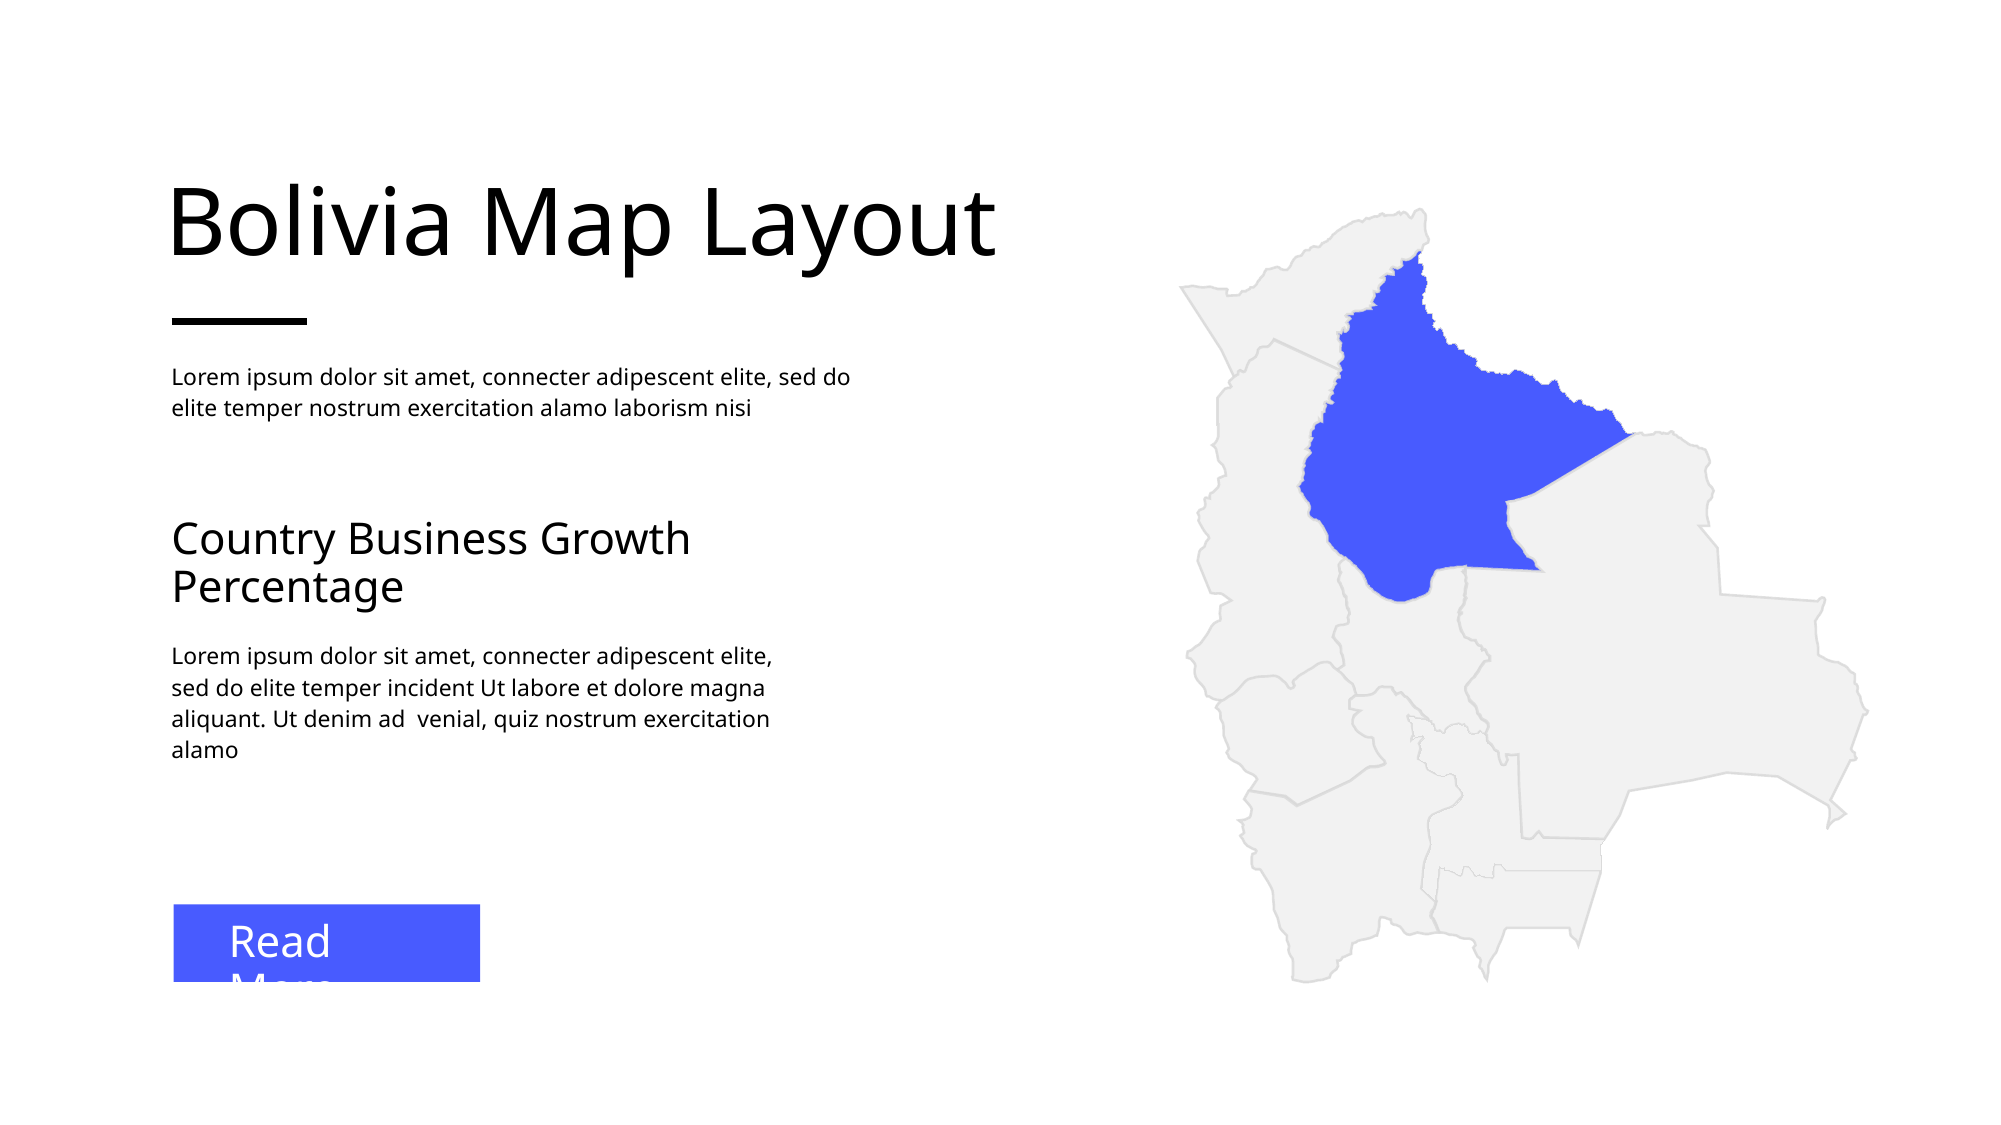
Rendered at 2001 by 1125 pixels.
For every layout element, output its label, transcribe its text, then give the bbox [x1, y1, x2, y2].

text_box Country Business Growth Percentage [156, 507, 807, 619]
text_box [173, 903, 481, 983]
text_box Lorem ipsum dolor sit amet, connecter adipescent elite, sed do elite temper incident Ut labore et dolore magna aliquant. Ut denim ad venial, quiz nostrum exercitation alamo [156, 630, 819, 771]
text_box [1180, 208, 1868, 983]
text_box Bolivia Map Layout [150, 172, 1229, 282]
text_box Lorem ipsum dolor sit amet, connecter adipescent elite, sed do elite temper nostrum exercitation alamo laborism nisi [156, 351, 898, 429]
text_box Read More [213, 910, 441, 1022]
